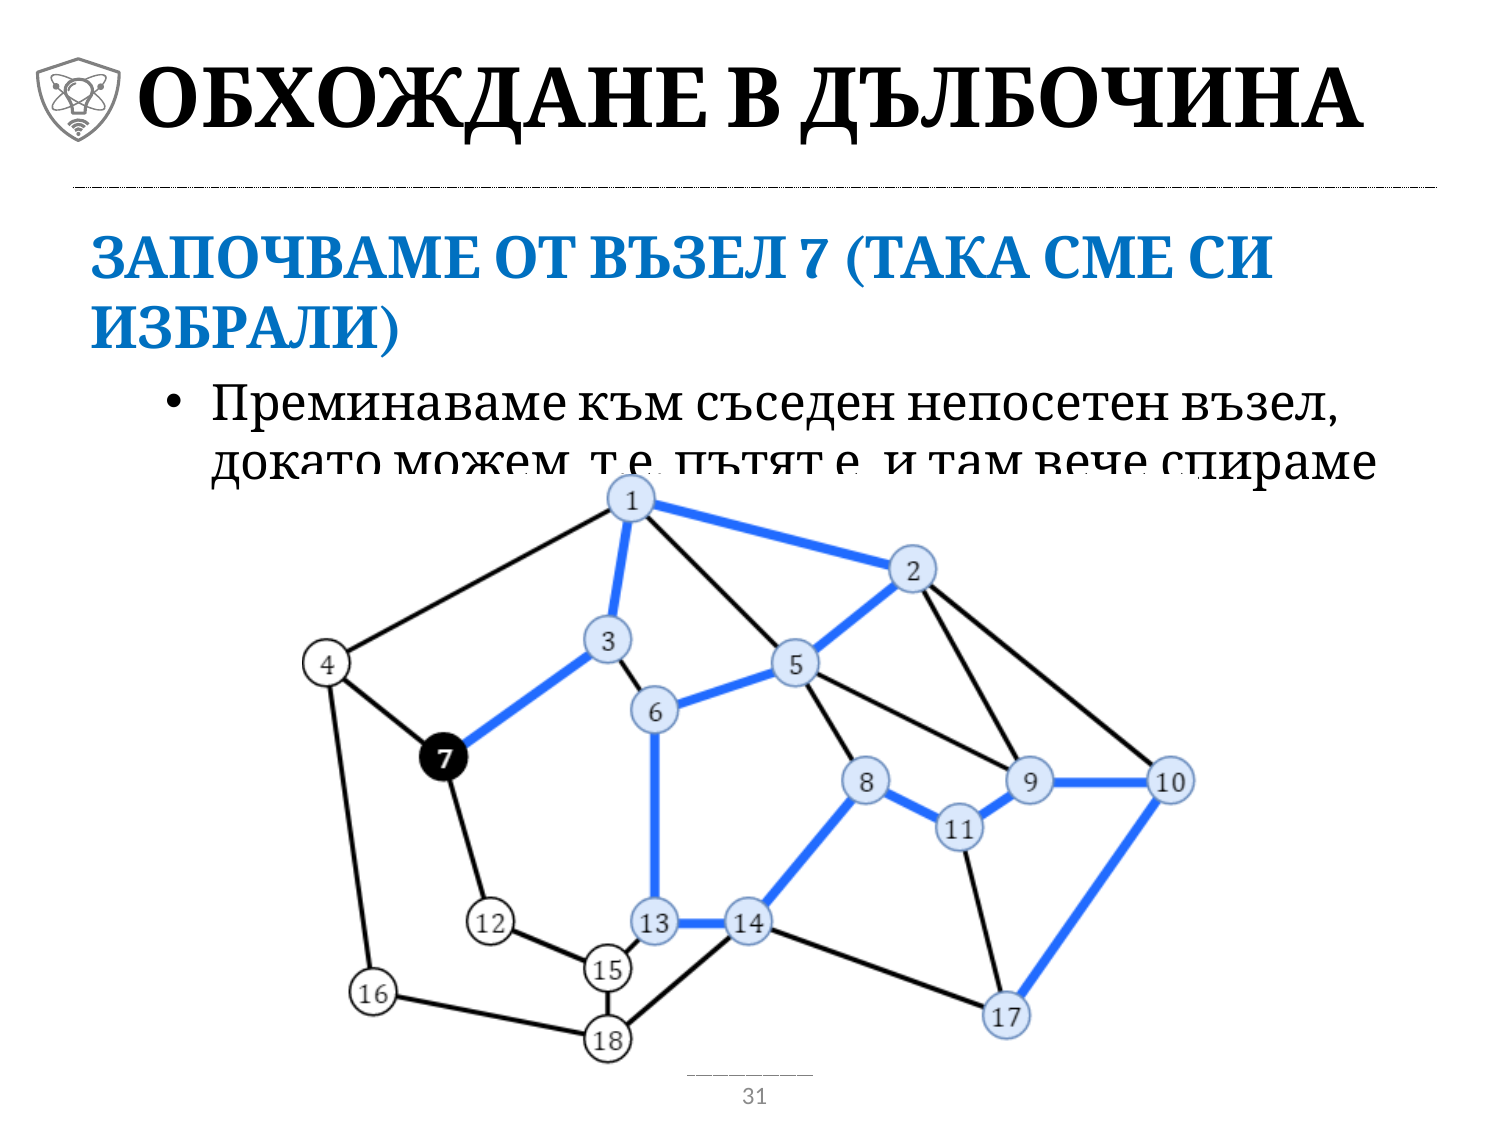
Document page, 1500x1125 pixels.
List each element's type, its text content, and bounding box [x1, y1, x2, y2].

title Обхождане в дълбочина [0, 0, 1500, 188]
slide_number 31 [579, 1074, 930, 1125]
picture [302, 474, 1198, 1066]
